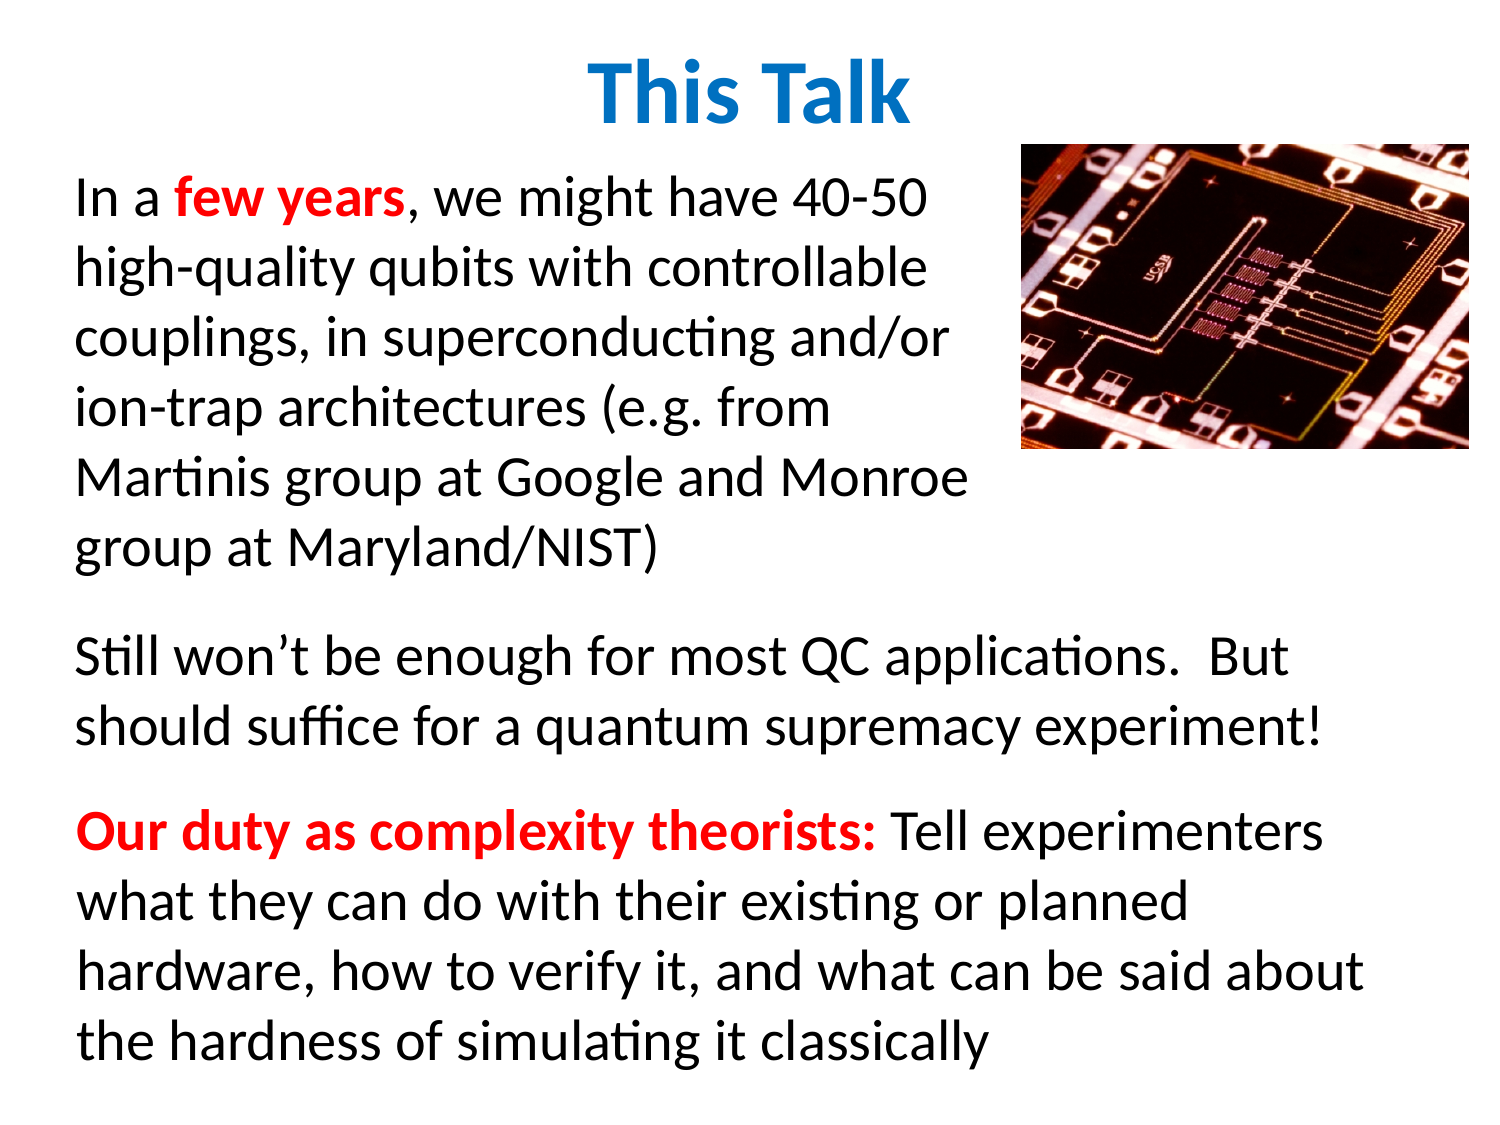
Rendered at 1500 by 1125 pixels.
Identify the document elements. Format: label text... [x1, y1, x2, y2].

text_box In a few years, we might have 40-50 high-quality qubits with controllable couplings, in superconducting and/or ion-trap architectures (e.g. from Martinis group at Google and Monroe group at Maryland/NIST) [60, 151, 1025, 586]
text_box This Talk [74, 24, 1425, 150]
text_box Still won’t be enough for most QC applications. But should suffice for a quantum supremacy experiment! [59, 609, 1413, 765]
text_box Our duty as complexity theorists: Tell experimenters what they can do with their existing or planned hardware, how to verify it, and what can be said about the hardness of simulating it classically [61, 784, 1415, 1080]
picture [1021, 144, 1469, 450]
